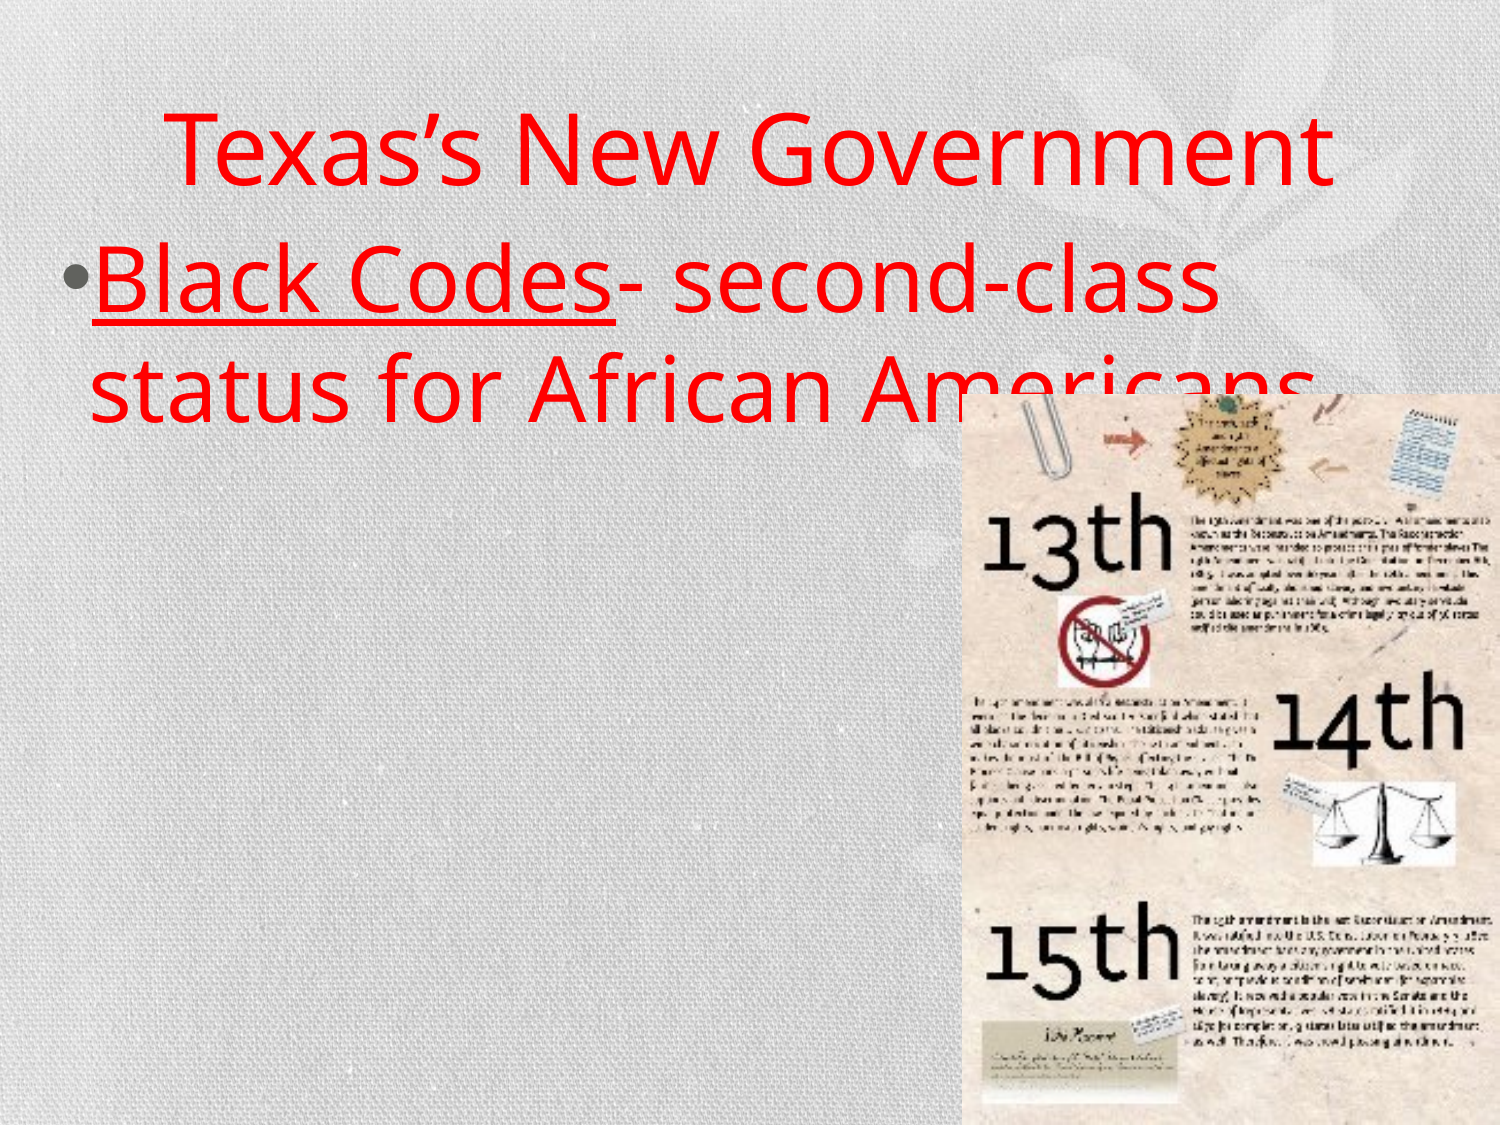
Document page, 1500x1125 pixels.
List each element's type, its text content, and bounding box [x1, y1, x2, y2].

title Texas’s New Government [45, 37, 1455, 213]
list Black Codes- second-class status for African Americans [45, 213, 1455, 1023]
picture [962, 394, 1500, 1125]
